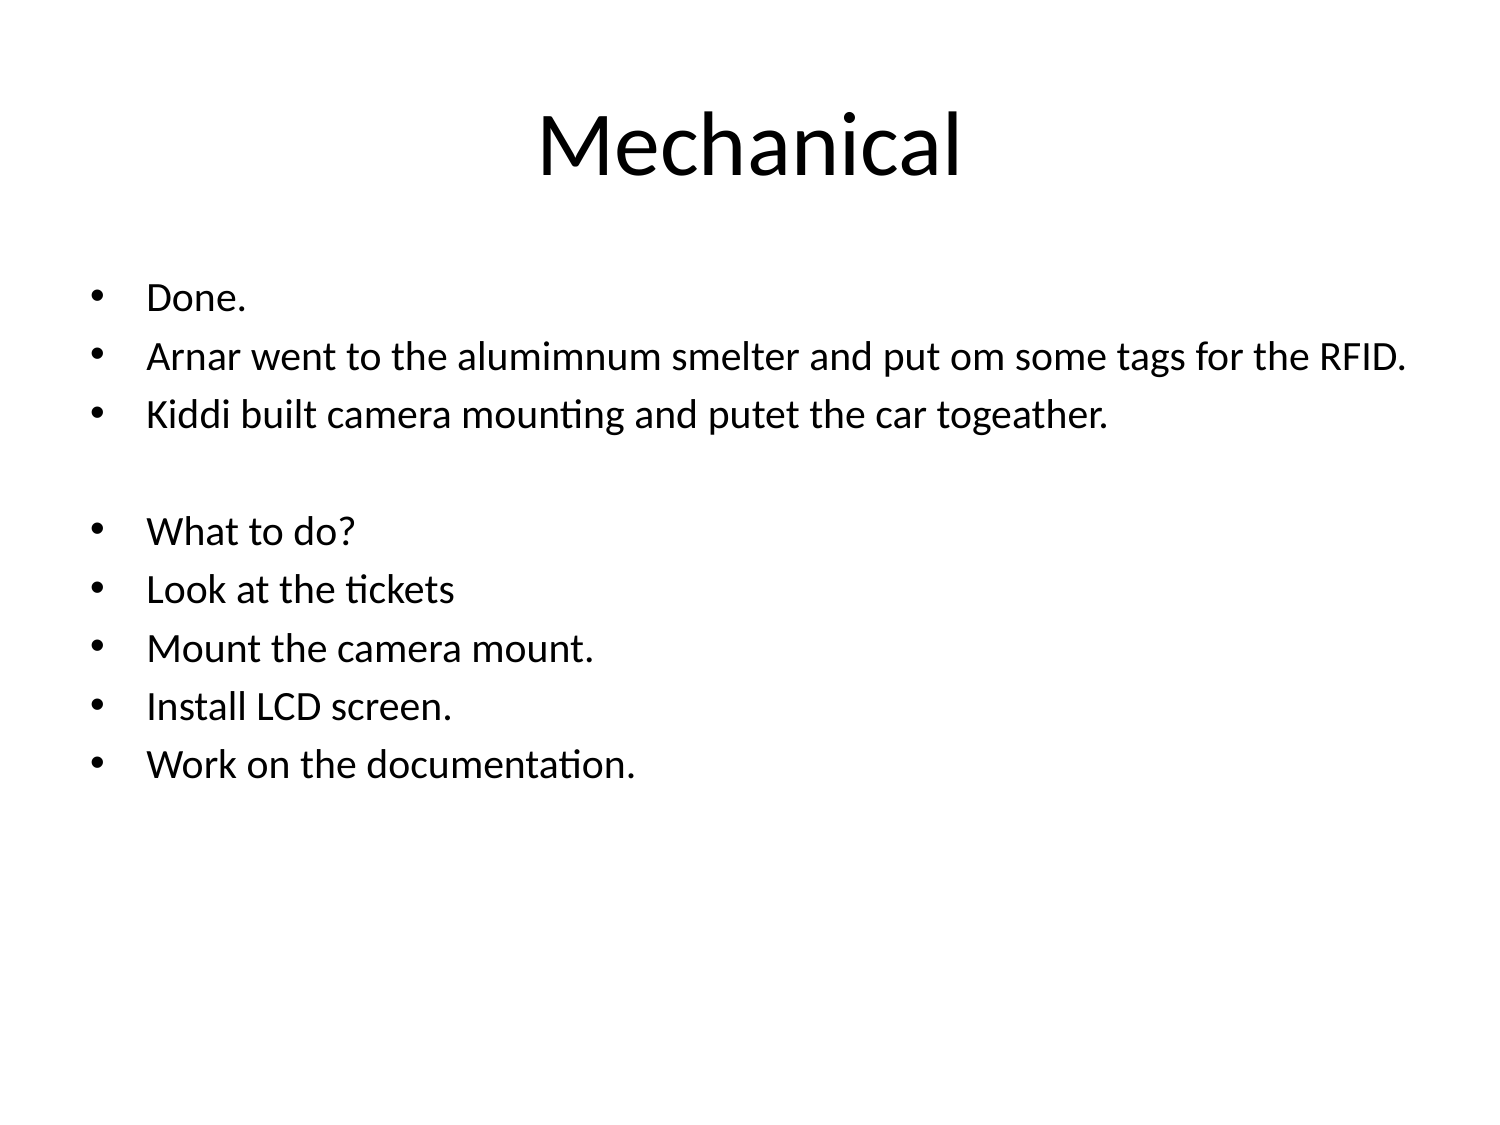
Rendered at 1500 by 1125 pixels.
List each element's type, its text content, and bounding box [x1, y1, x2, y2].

list Done. Arnar went to the alumimnum smelter and put om some tags for the RFID. Kiddi built camera mounting and putet the car togeather. What to do? Look at the tickets Mount the camera mount. Install LCD screen. Work on the documentation. [75, 262, 1425, 1005]
title Mechanical [75, 45, 1425, 233]
